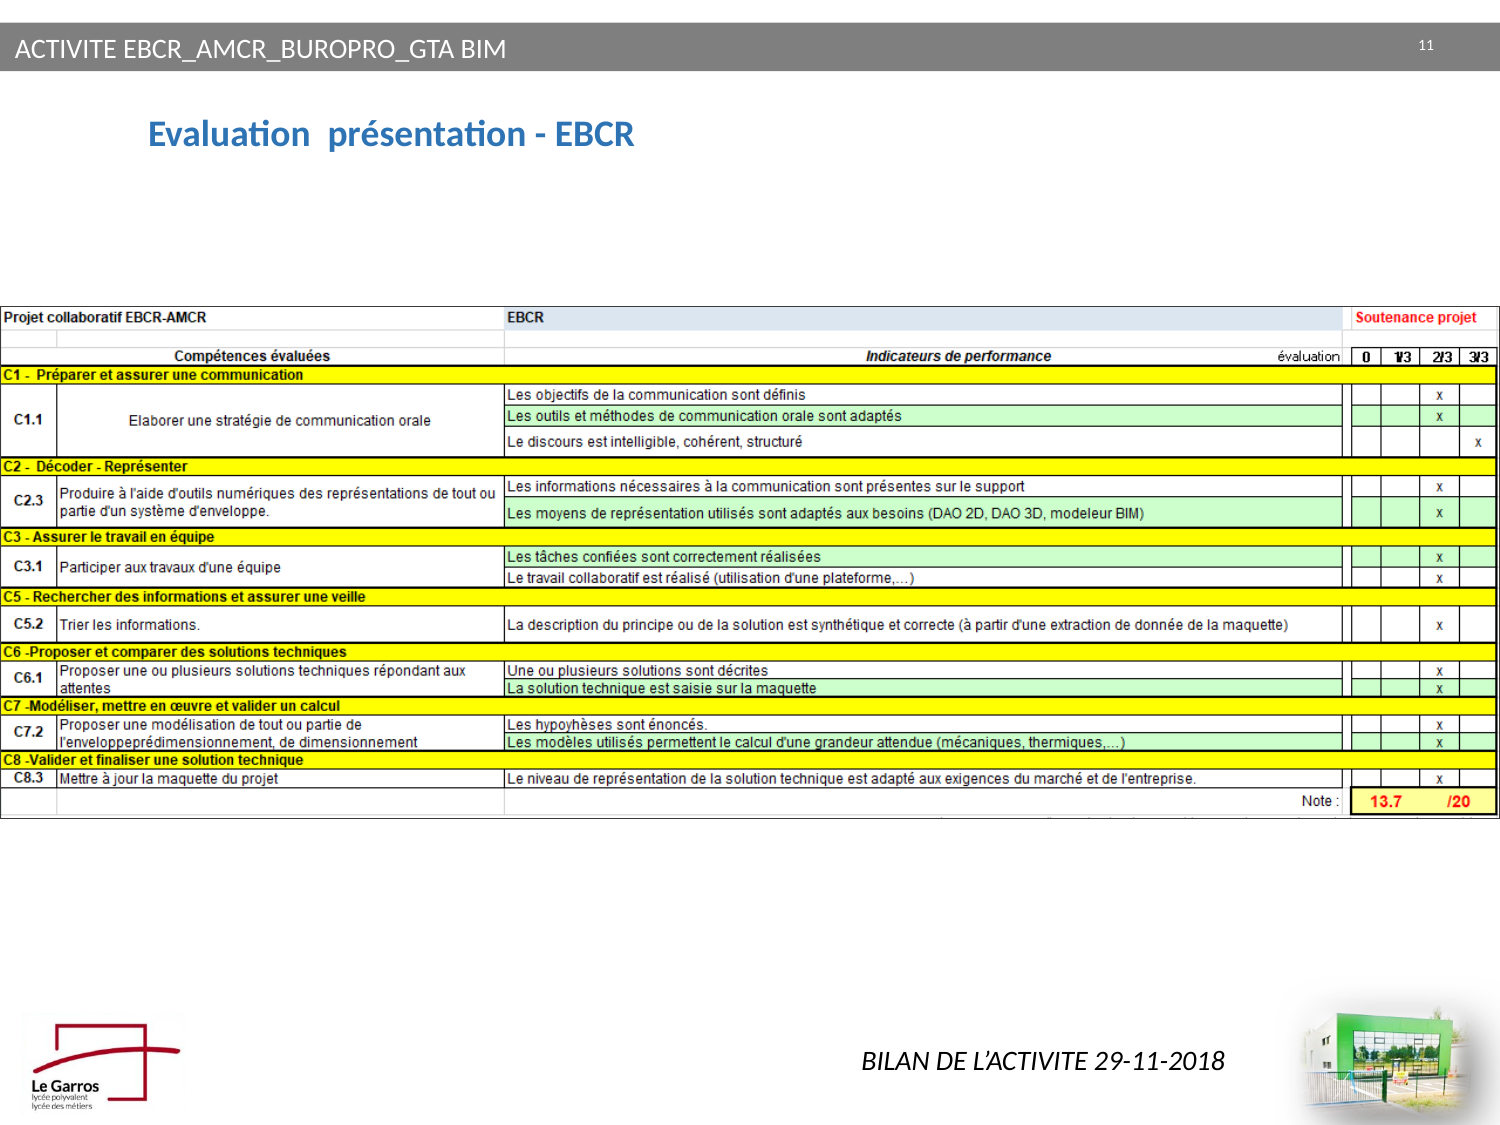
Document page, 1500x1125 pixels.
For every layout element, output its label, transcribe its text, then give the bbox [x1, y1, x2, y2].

picture [21, 1013, 185, 1115]
text_box Evaluation présentation - EBCR [133, 101, 767, 162]
picture [1323, 1023, 1451, 1098]
picture [0, 306, 1500, 819]
